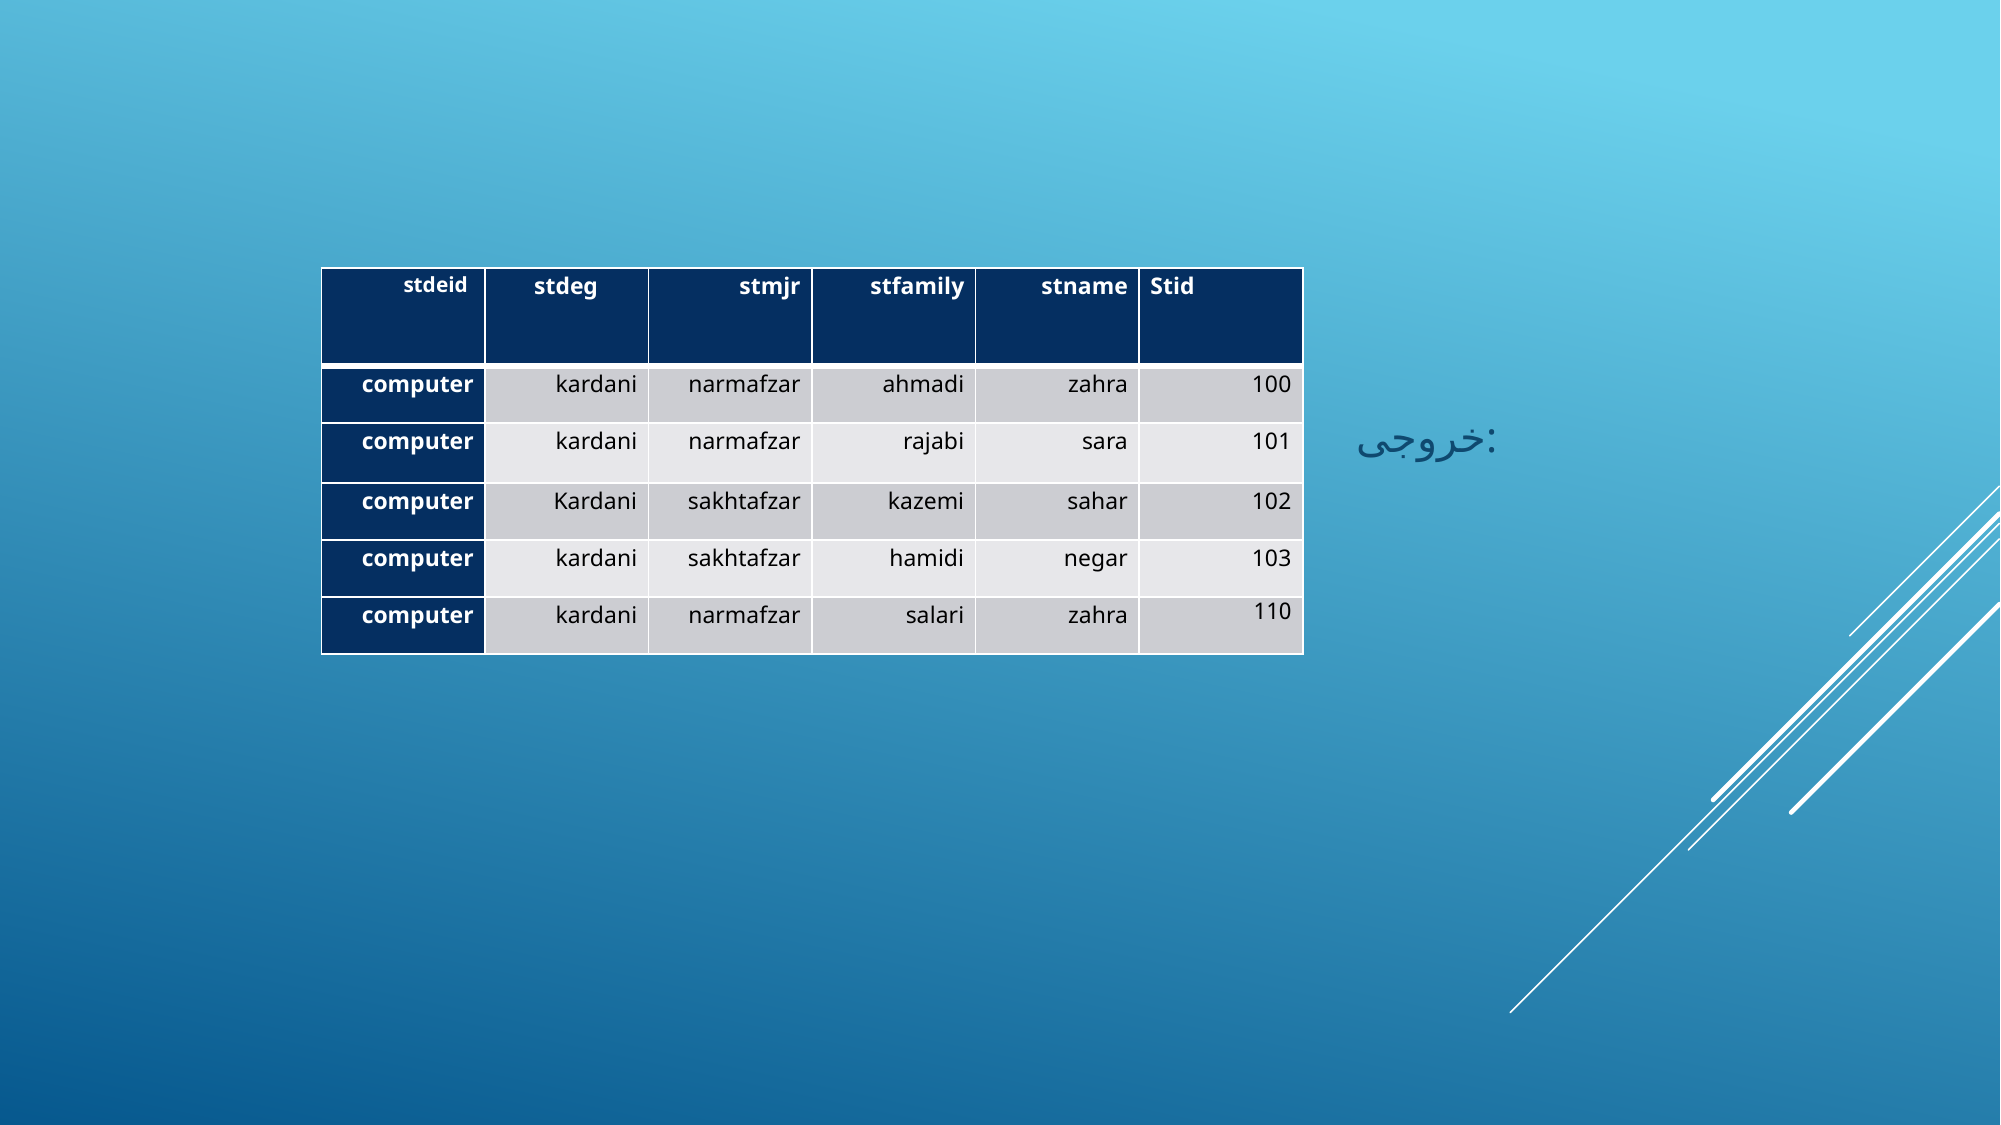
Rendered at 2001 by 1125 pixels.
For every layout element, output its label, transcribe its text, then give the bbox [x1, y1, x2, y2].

table_header Stid [1140, 269, 1302, 363]
table_cell rajabi [813, 424, 975, 482]
table_cell Kardani [486, 484, 648, 539]
table_cell kardani [486, 598, 648, 653]
table_cell 100 [1140, 369, 1302, 422]
table_header stname [976, 269, 1138, 363]
table_cell zahra [976, 598, 1138, 653]
table_cell sakhtafzar [649, 541, 811, 596]
table_header stdeid [322, 269, 484, 363]
table_cell 102 [1140, 484, 1302, 539]
table_cell sakhtafzar [649, 484, 811, 539]
table_cell computer [322, 598, 484, 653]
table_cell computer [322, 369, 484, 422]
table_cell narmafzar [649, 598, 811, 653]
table_header stmjr [649, 269, 811, 363]
table_cell sahar [976, 484, 1138, 539]
table_cell kardani [486, 424, 648, 482]
table_cell 101 [1140, 424, 1302, 482]
table_cell sara [976, 424, 1138, 482]
table_cell computer [322, 424, 484, 482]
table_cell zahra [976, 369, 1138, 422]
table_cell 103 [1140, 541, 1302, 596]
table_header stdeg [486, 269, 648, 363]
table_cell ahmadi [813, 369, 975, 422]
table_cell kazemi [813, 484, 975, 539]
table_cell kardani [486, 369, 648, 422]
table_cell salari [813, 598, 975, 653]
table_cell narmafzar [649, 369, 811, 422]
table_cell 110 [1140, 598, 1302, 653]
table_cell narmafzar [649, 424, 811, 482]
table_cell kardani [486, 541, 648, 596]
table_cell negar [976, 541, 1138, 596]
table_cell hamidi [813, 541, 975, 596]
table_header stfamily [813, 269, 975, 363]
table_cell computer [322, 541, 484, 596]
list خروجی: [112, 112, 1513, 759]
table_cell computer [322, 484, 484, 539]
